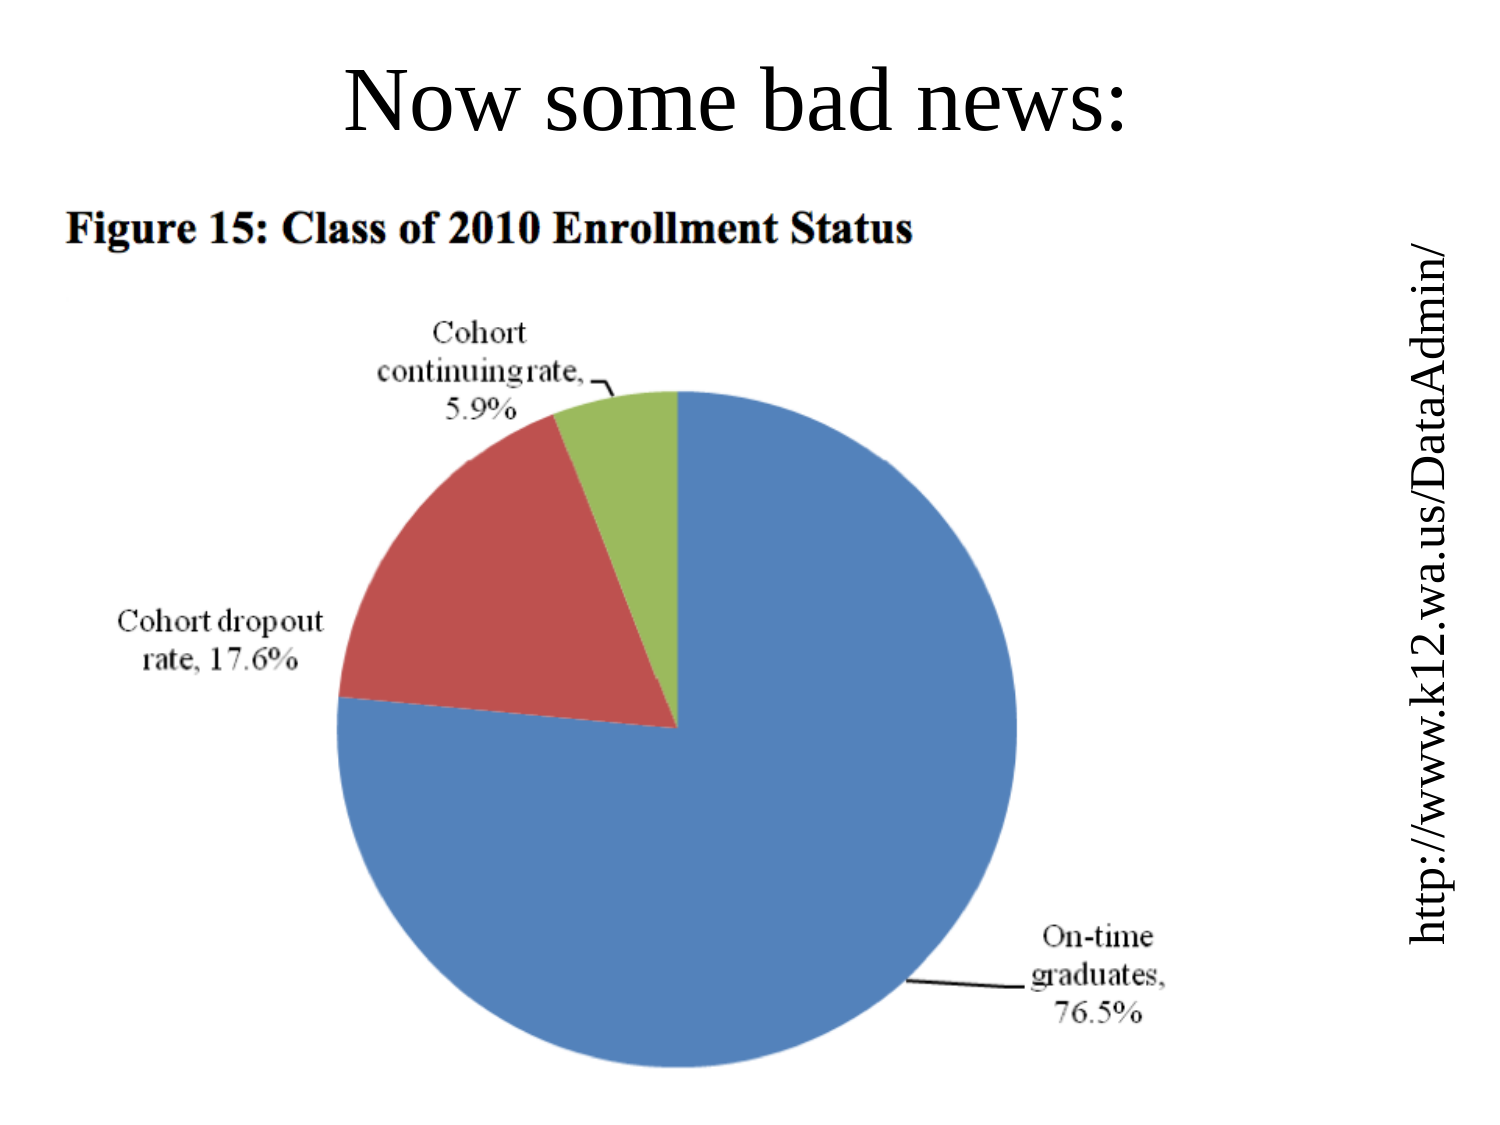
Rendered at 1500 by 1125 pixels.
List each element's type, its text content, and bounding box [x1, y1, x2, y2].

text_box Now some bad news: [99, 0, 1375, 188]
picture [49, 181, 1195, 1124]
text_box http://www.k12.wa.us/DataAdmin/ [1387, 228, 1463, 960]
